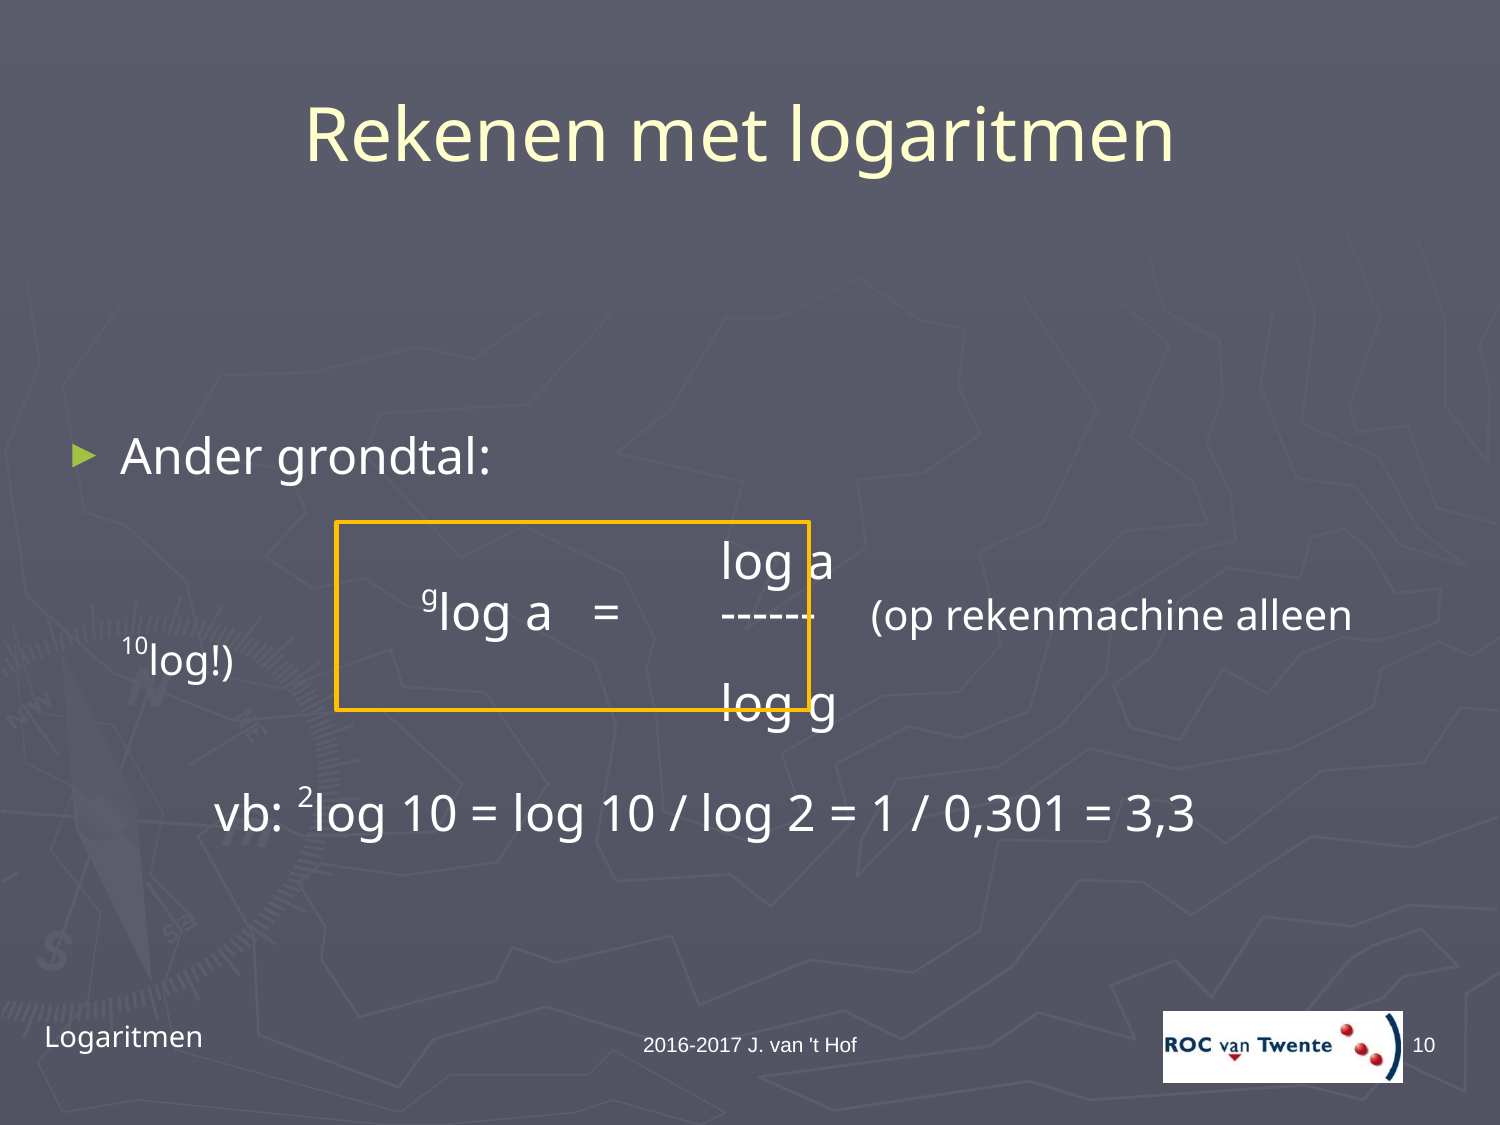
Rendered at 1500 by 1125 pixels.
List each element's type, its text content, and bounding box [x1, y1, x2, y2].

picture [1163, 1011, 1403, 1083]
footer 2016-2017 J. van 't Hof [512, 1024, 988, 1103]
slide_number 10 [1074, 1024, 1451, 1103]
text_box [334, 520, 811, 712]
list Ander grondtal: log a glog a = ------ (op rekenmachine alleen 10log!) log g vb: 2log 10 = log 10 / log 2 = 1 / 0,301 = 3,3 [49, 262, 1451, 1001]
title Rekenen met logaritmen [49, 37, 1451, 226]
text_box Logaritmen [29, 1011, 467, 1062]
